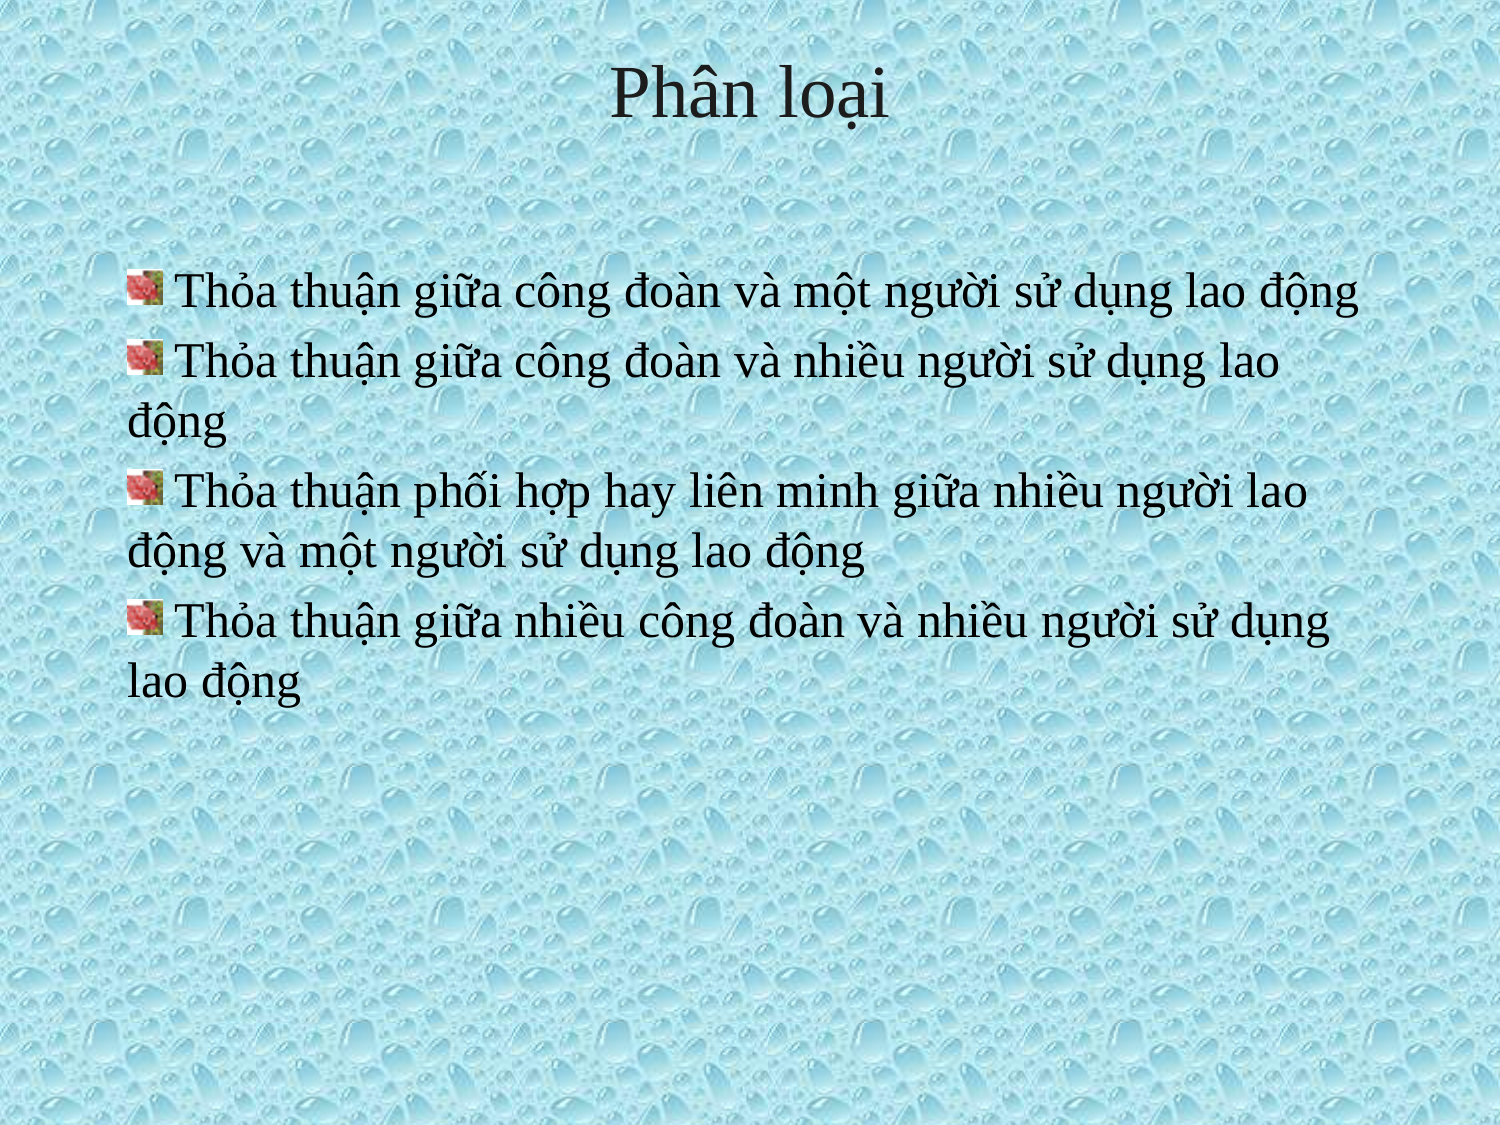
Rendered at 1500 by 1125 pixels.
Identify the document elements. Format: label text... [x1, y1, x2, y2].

title Phân loại [112, 0, 1388, 176]
picture [0, 0, 1500, 1125]
subtitle Thỏa thuận giữa công đoàn và một người sử dụng lao động Thỏa thuận giữa công đoàn và nhiều người sử dụng lao động Thỏa thuận phối hợp hay liên minh giữa nhiều người lao động và một người sử dụng lao động Thỏa thuận giữa nhiều công đoàn và nhiều người sử dụng lao động [112, 249, 1401, 976]
